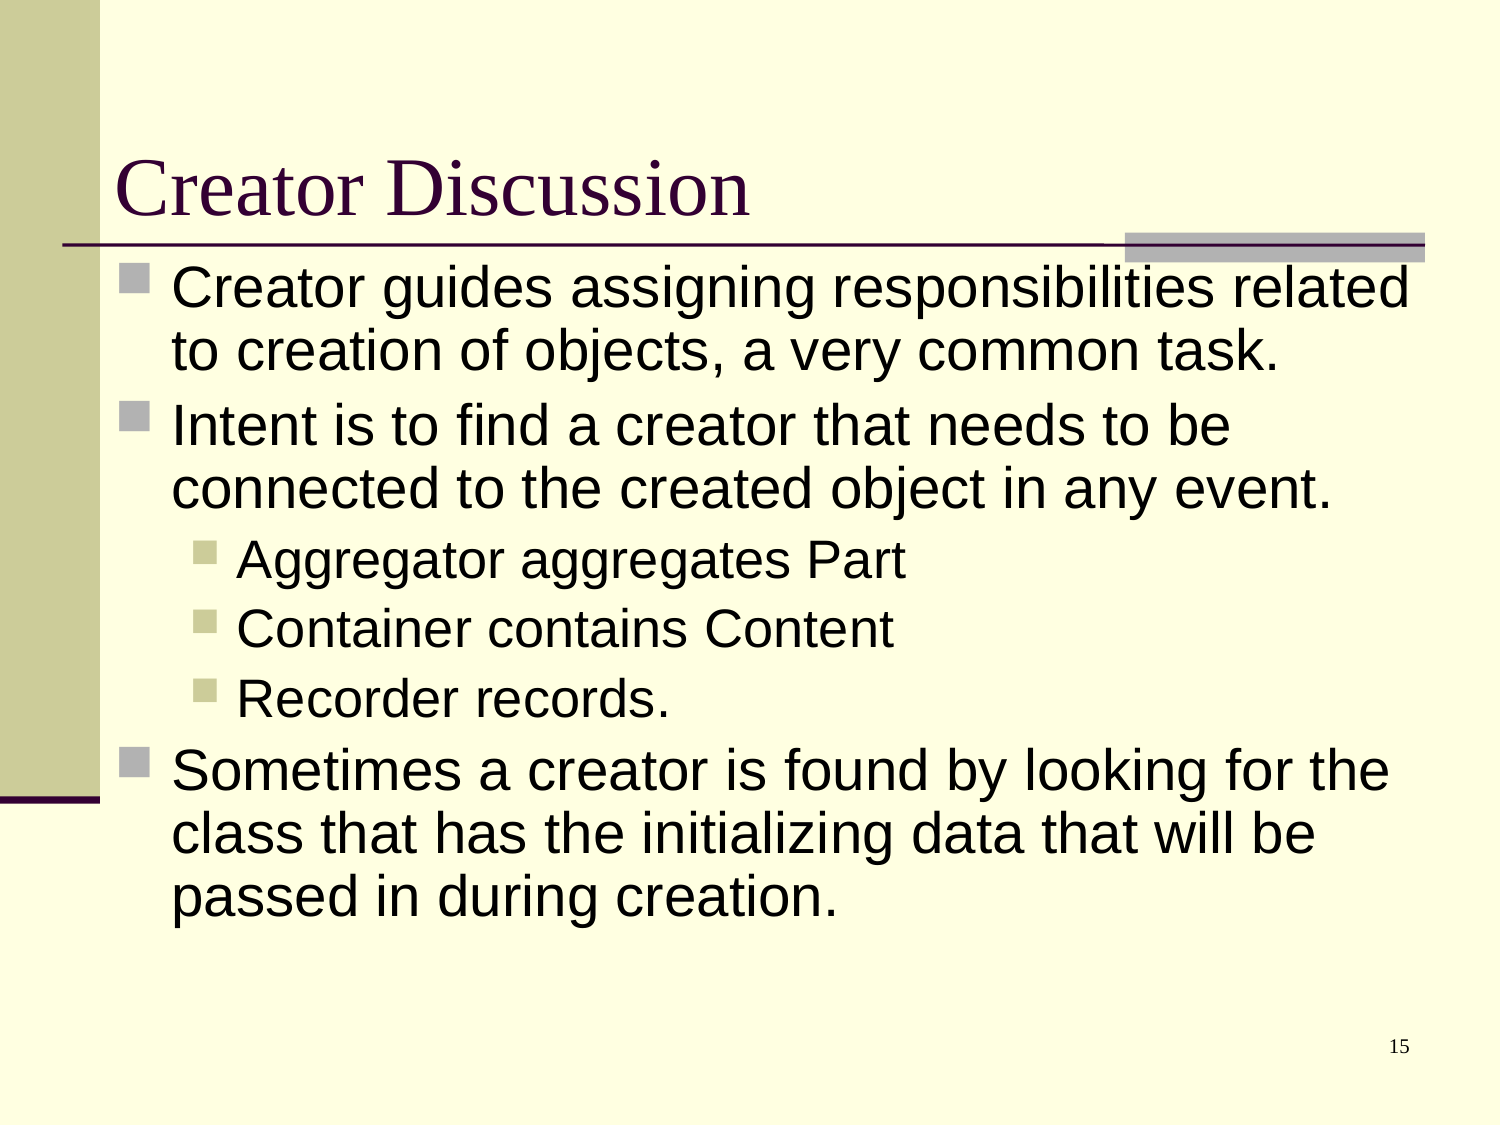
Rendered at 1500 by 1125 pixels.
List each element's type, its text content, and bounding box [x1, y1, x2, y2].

slide_number 15 [1112, 1026, 1426, 1101]
list Creator guides assigning responsibilities related to creation of objects, a very common task. Intent is to find a creator that needs to be connected to the created object in any event. Aggregator aggregates Part Container contains Content Recorder records. Sometimes a creator is found by looking for the class that has the initializing data that will be passed in during creation. [99, 249, 1438, 1026]
title Creator Discussion [99, 124, 1299, 241]
